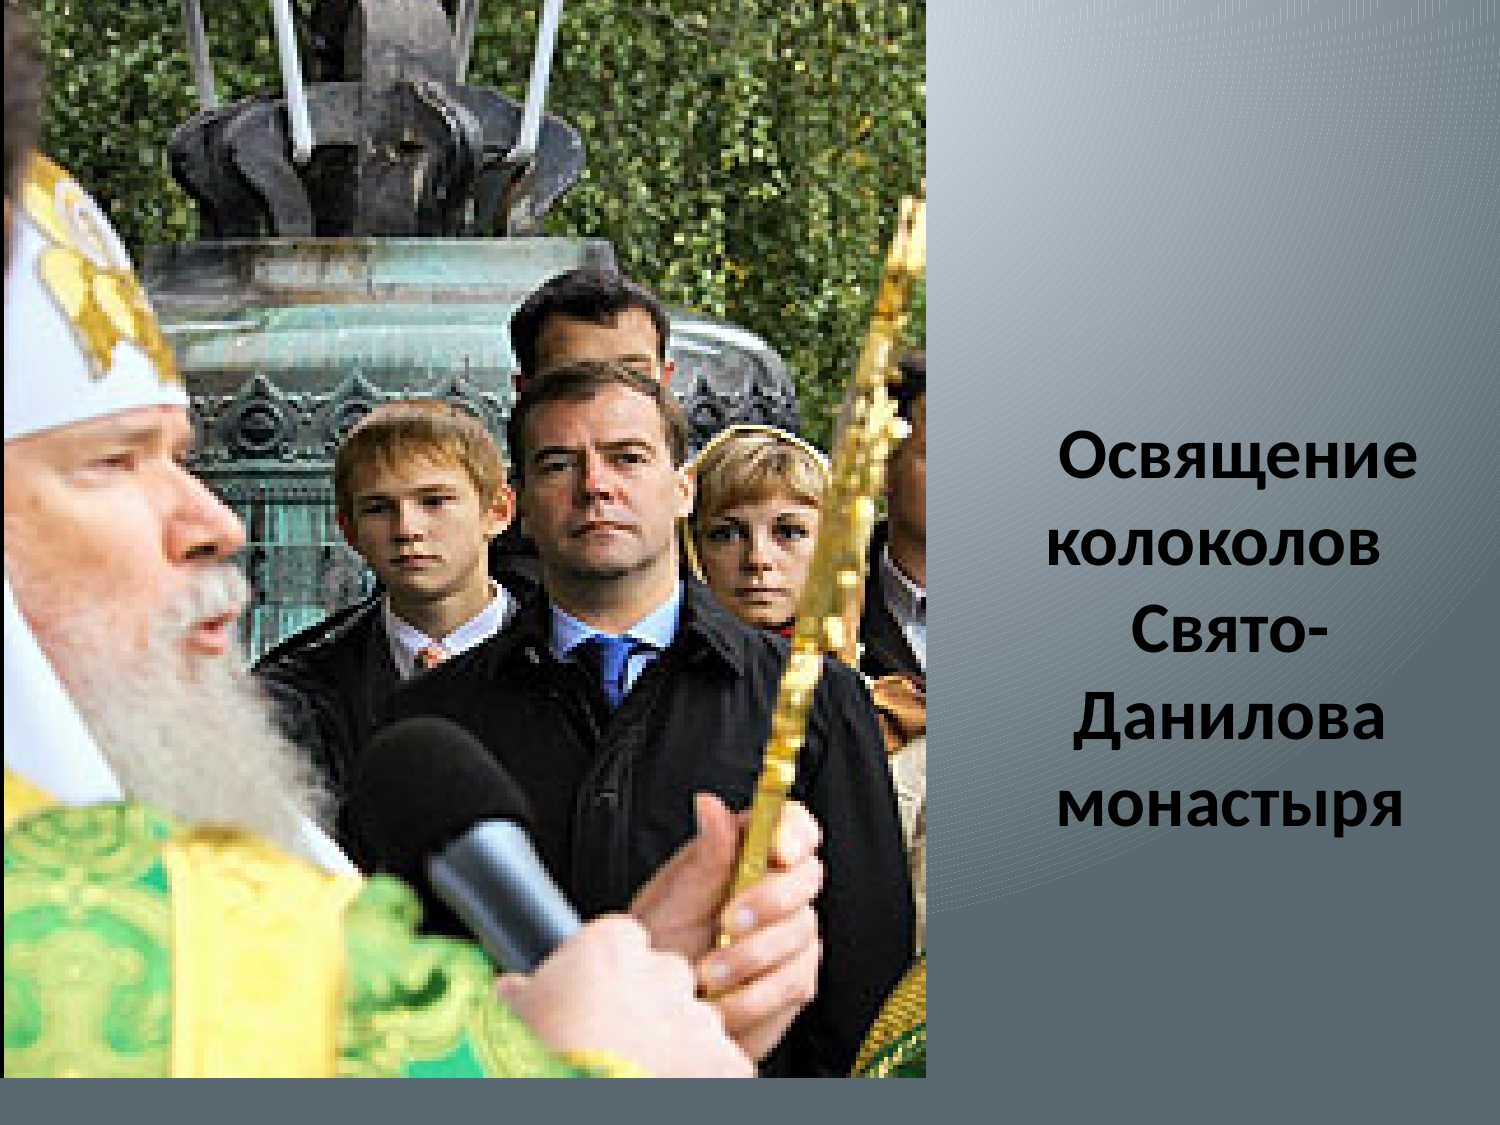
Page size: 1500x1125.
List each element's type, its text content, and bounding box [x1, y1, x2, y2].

title Освящение колоколов Свято-Данилова монастыря [960, 222, 1500, 938]
picture [0, 0, 927, 1079]
